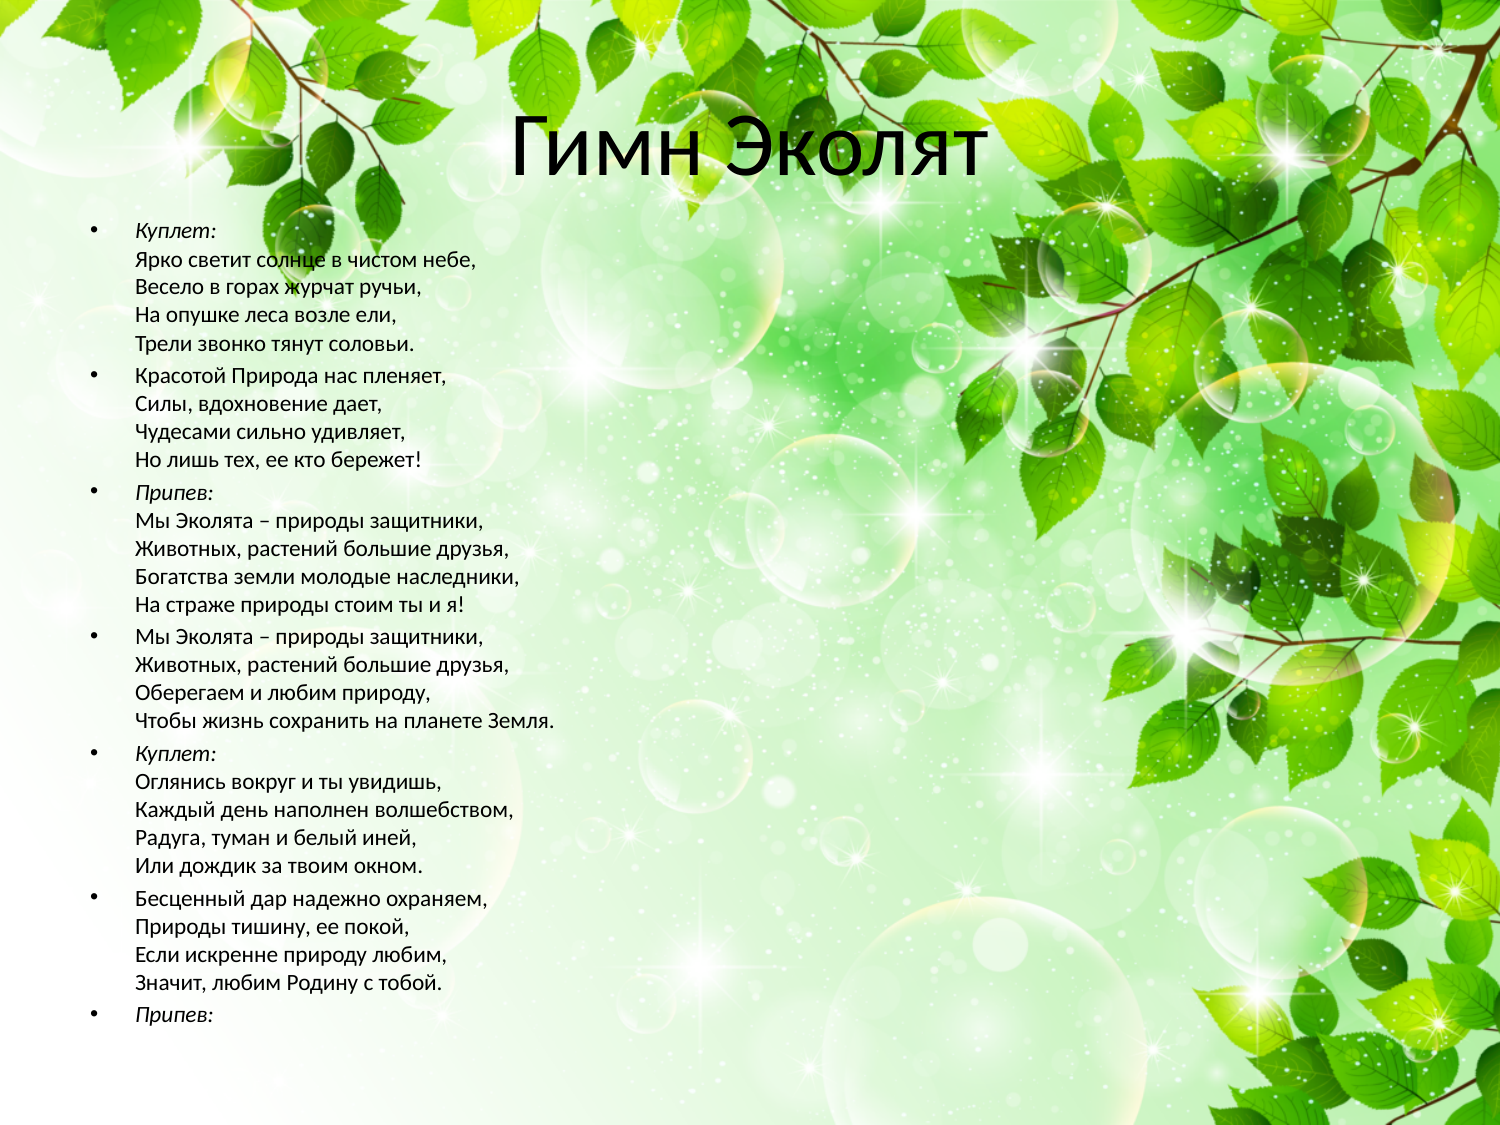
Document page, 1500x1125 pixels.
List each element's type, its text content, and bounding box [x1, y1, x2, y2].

picture [0, 0, 1500, 1125]
list Куплет: Ярко светит солнце в чистом небе, Весело в горах журчат ручьи, На опушке леса возле ели, Трели звонко тянут соловьи. Красотой Природа нас пленяет, Силы, вдохновение дает, Чудесами сильно удивляет, Но лишь тех, ее кто бережет! Припев: Мы Эколята – природы защитники, Животных, растений большие друзья, Богатства земли молодые наследники, На страже природы стоим ты и я! Мы Эколята – природы защитники, Животных, растений большие друзья, Оберегаем и любим природу, Чтобы жизнь сохранить на планете Земля. Куплет: Оглянись вокруг и ты увидишь, Каждый день наполнен волшебством, Радуга, туман и белый иней, Или дождик за твоим окном. Бесценный дар надежно охраняем, Природы тишину, ее покой, Если искренне природу любим, Значит, любим Родину с тобой. Припев: [75, 187, 1067, 1102]
title Гимн Эколят [75, 45, 1425, 233]
